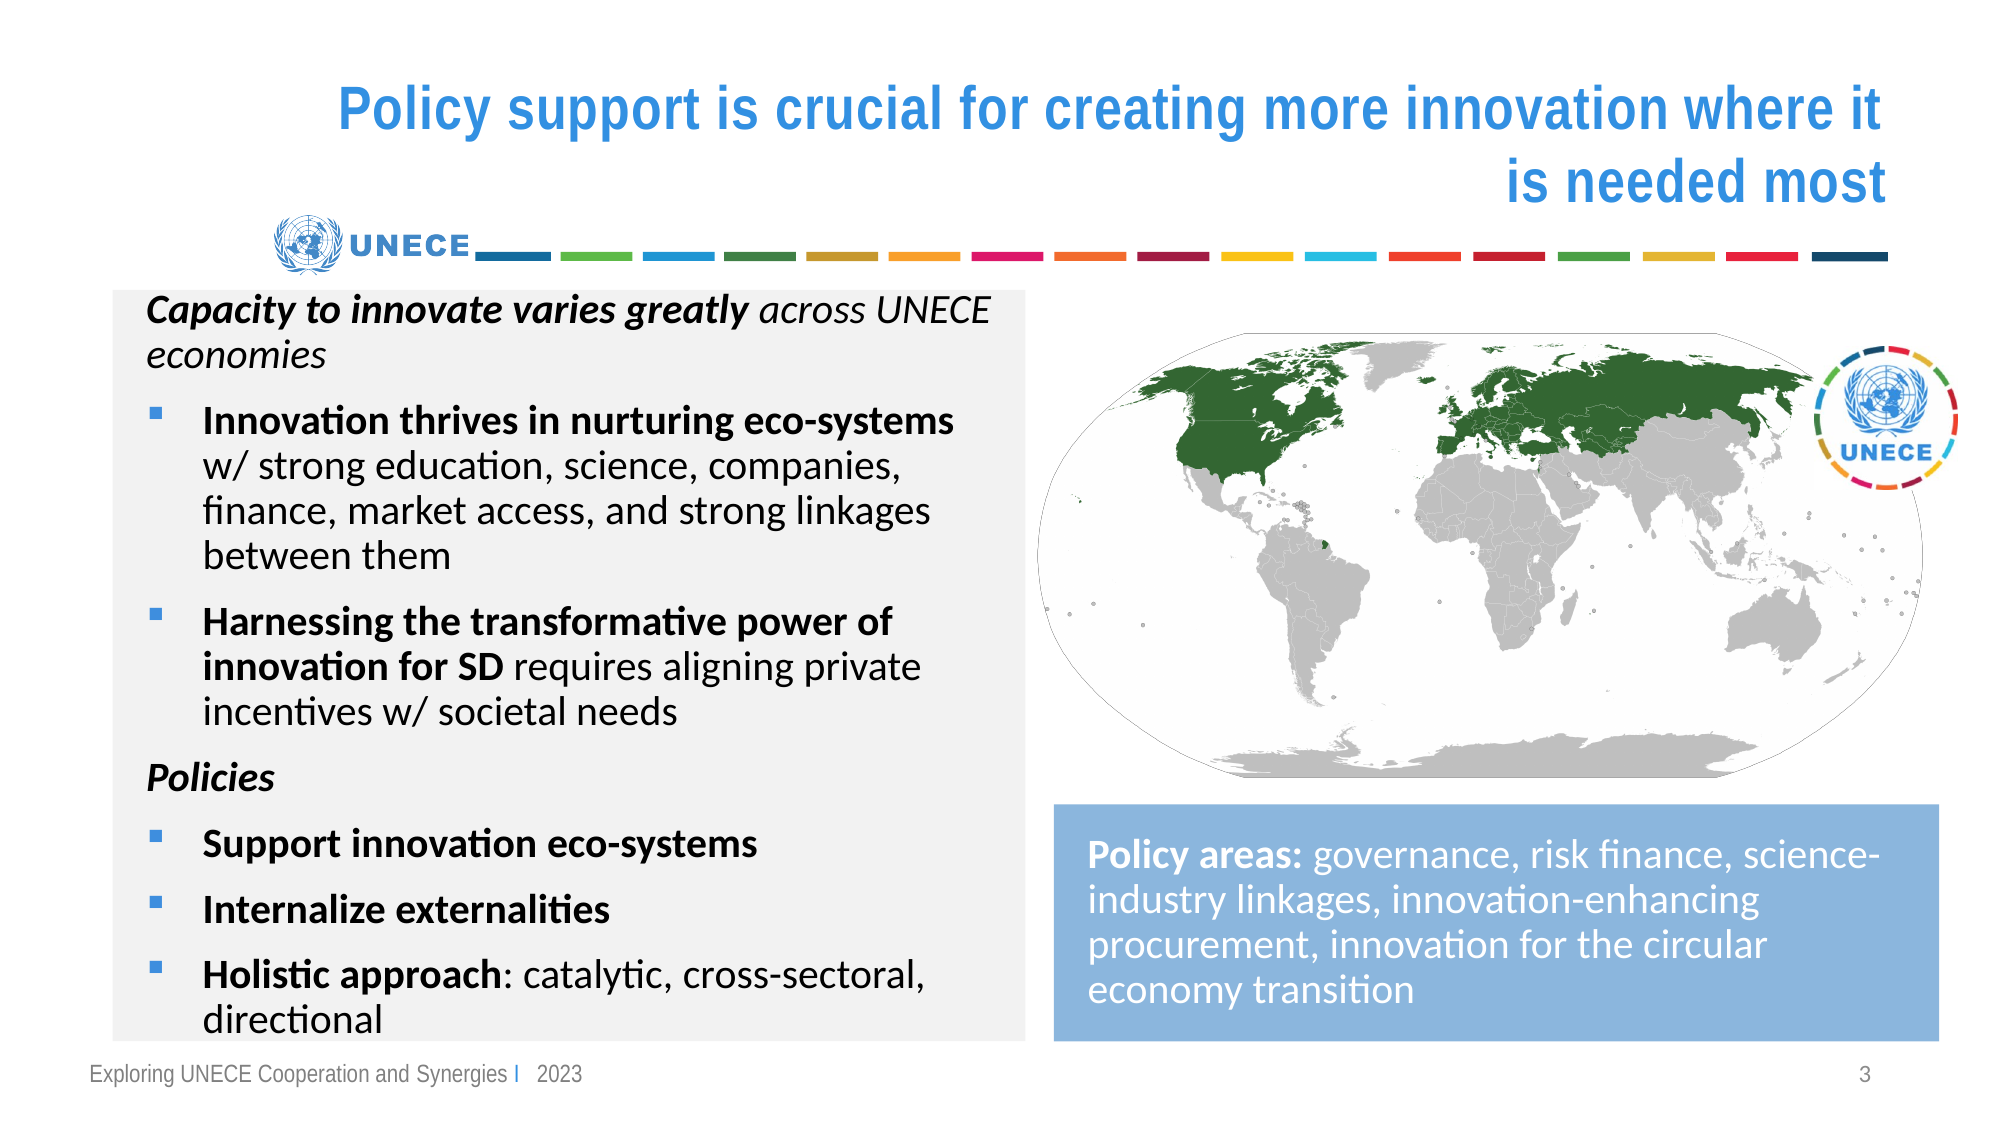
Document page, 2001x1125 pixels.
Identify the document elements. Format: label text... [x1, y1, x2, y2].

slide_number 3 [1744, 1042, 1887, 1103]
text_box Policy areas: governance, risk finance, science-industry linkages, innovation-enhancing procurement, innovation for the circular economy transition [1053, 804, 1940, 1042]
picture [267, 215, 469, 287]
text_box Policy support is crucial for creating more innovation where it is needed most [274, 60, 1903, 223]
list Capacity to innovate varies greatly across UNECE economies Innovation thrives in nurturing eco-systems w/ strong education, science, companies, finance, market access, and strong linkages between them Harnessing the transformative power of innovation for SD requires aligning private incentives w/ societal needs Policies Support innovation eco-systems Internalize externalities Holistic approach: catalytic, cross-sectoral, directional [112, 289, 1026, 1042]
picture [1037, 333, 1958, 778]
